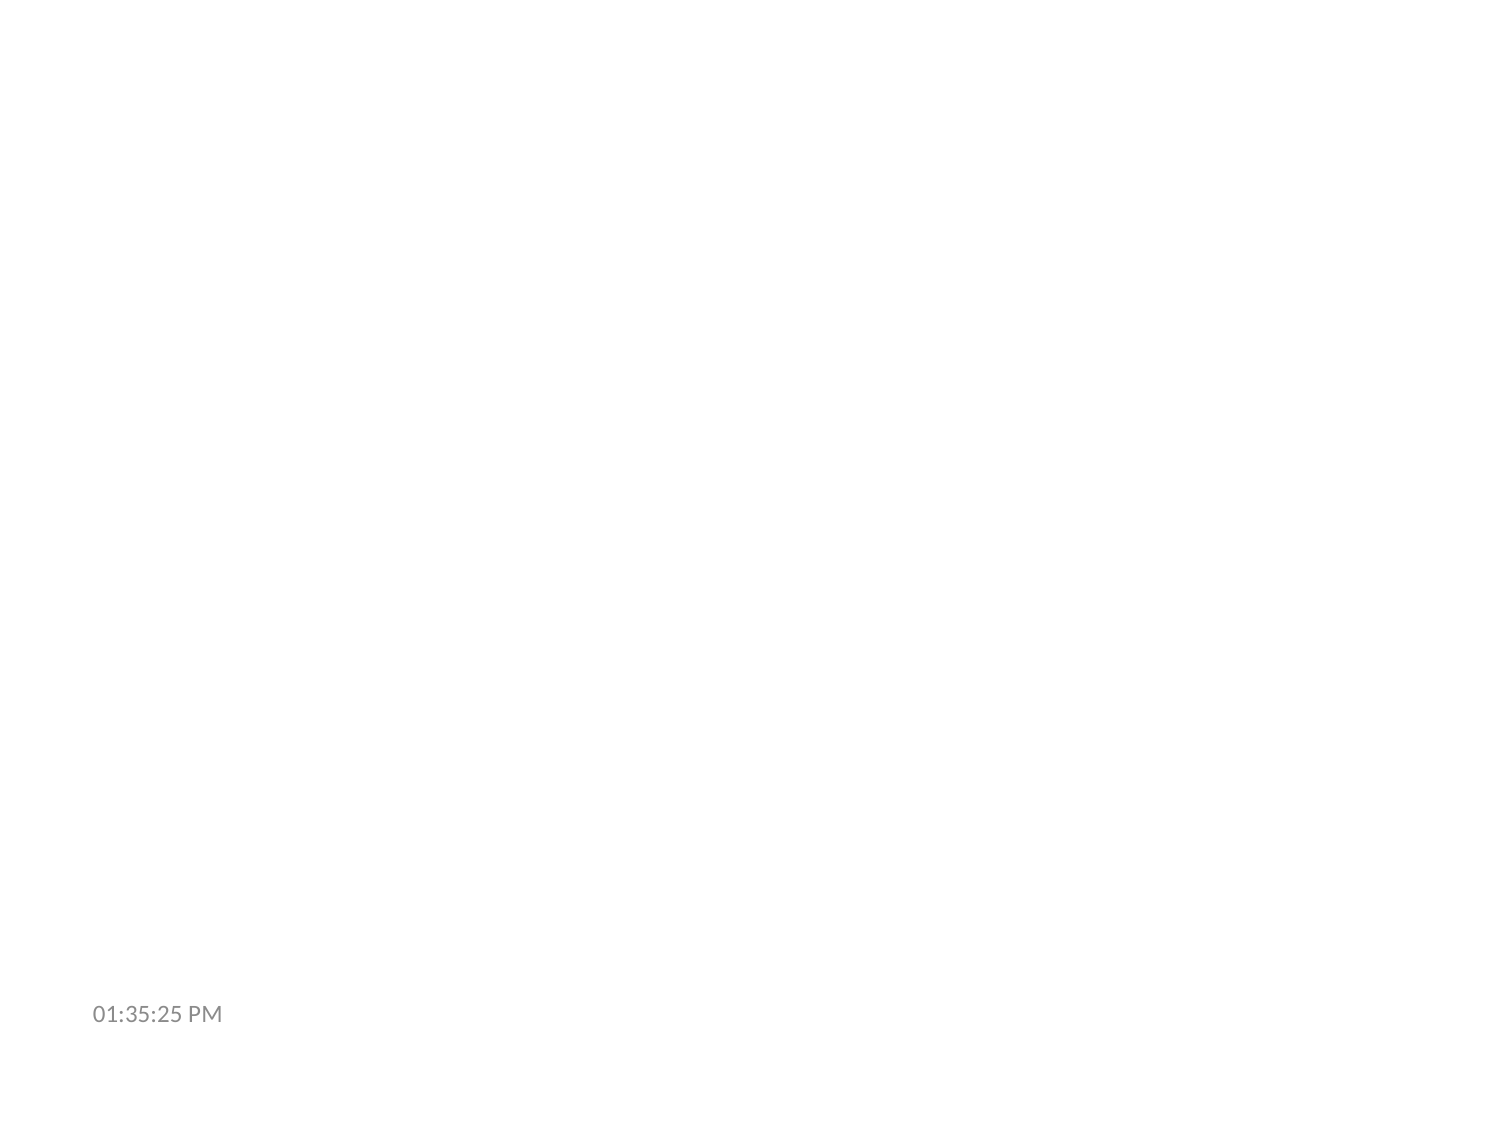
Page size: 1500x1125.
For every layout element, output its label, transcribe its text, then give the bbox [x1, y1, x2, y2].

text_box 3:35:09 PM [77, 982, 428, 1043]
